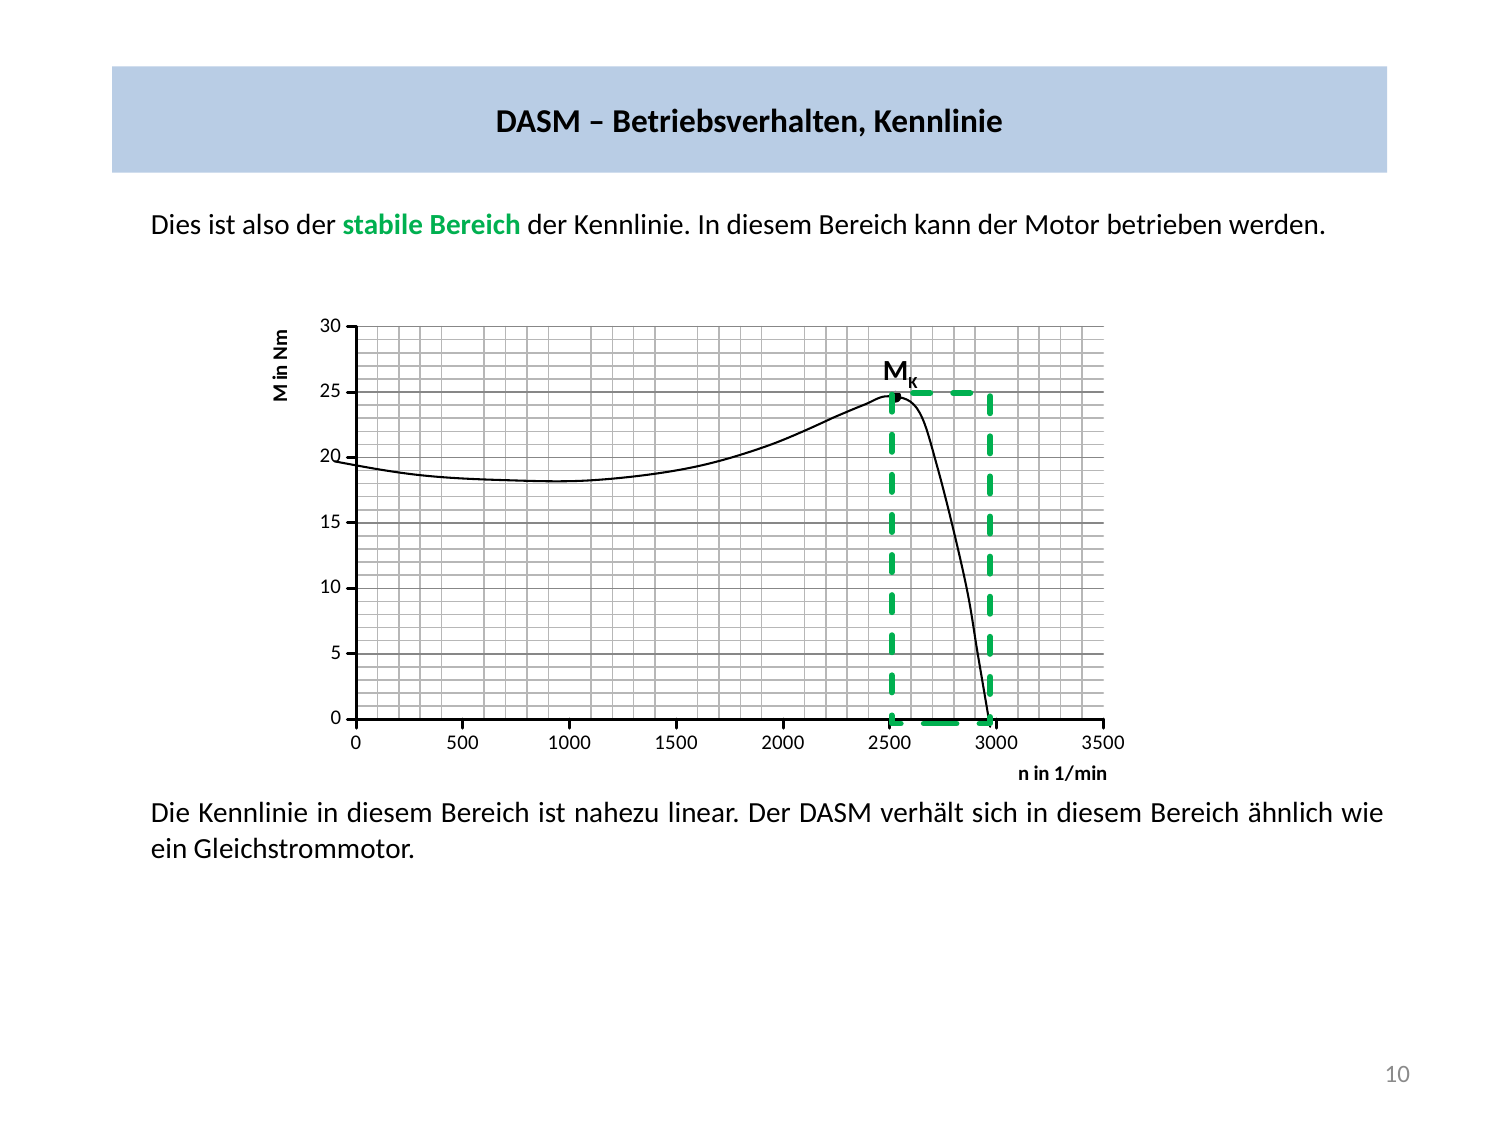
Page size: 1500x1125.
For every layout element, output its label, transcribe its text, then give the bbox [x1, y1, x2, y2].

title DASM – Betriebsverhalten, Kennlinie [112, 66, 1388, 173]
slide_number 10 [1074, 1042, 1425, 1103]
subtitle Dies ist also der stabile Bereich der Kennlinie. In diesem Bereich kann der Motor betrieben werden. Die Kennlinie in diesem Bereich ist nahezu linear. Der DASM verhält sich in diesem Bereich ähnlich wie ein Gleichstrommotor. [135, 198, 1400, 927]
chart [241, 305, 1144, 823]
